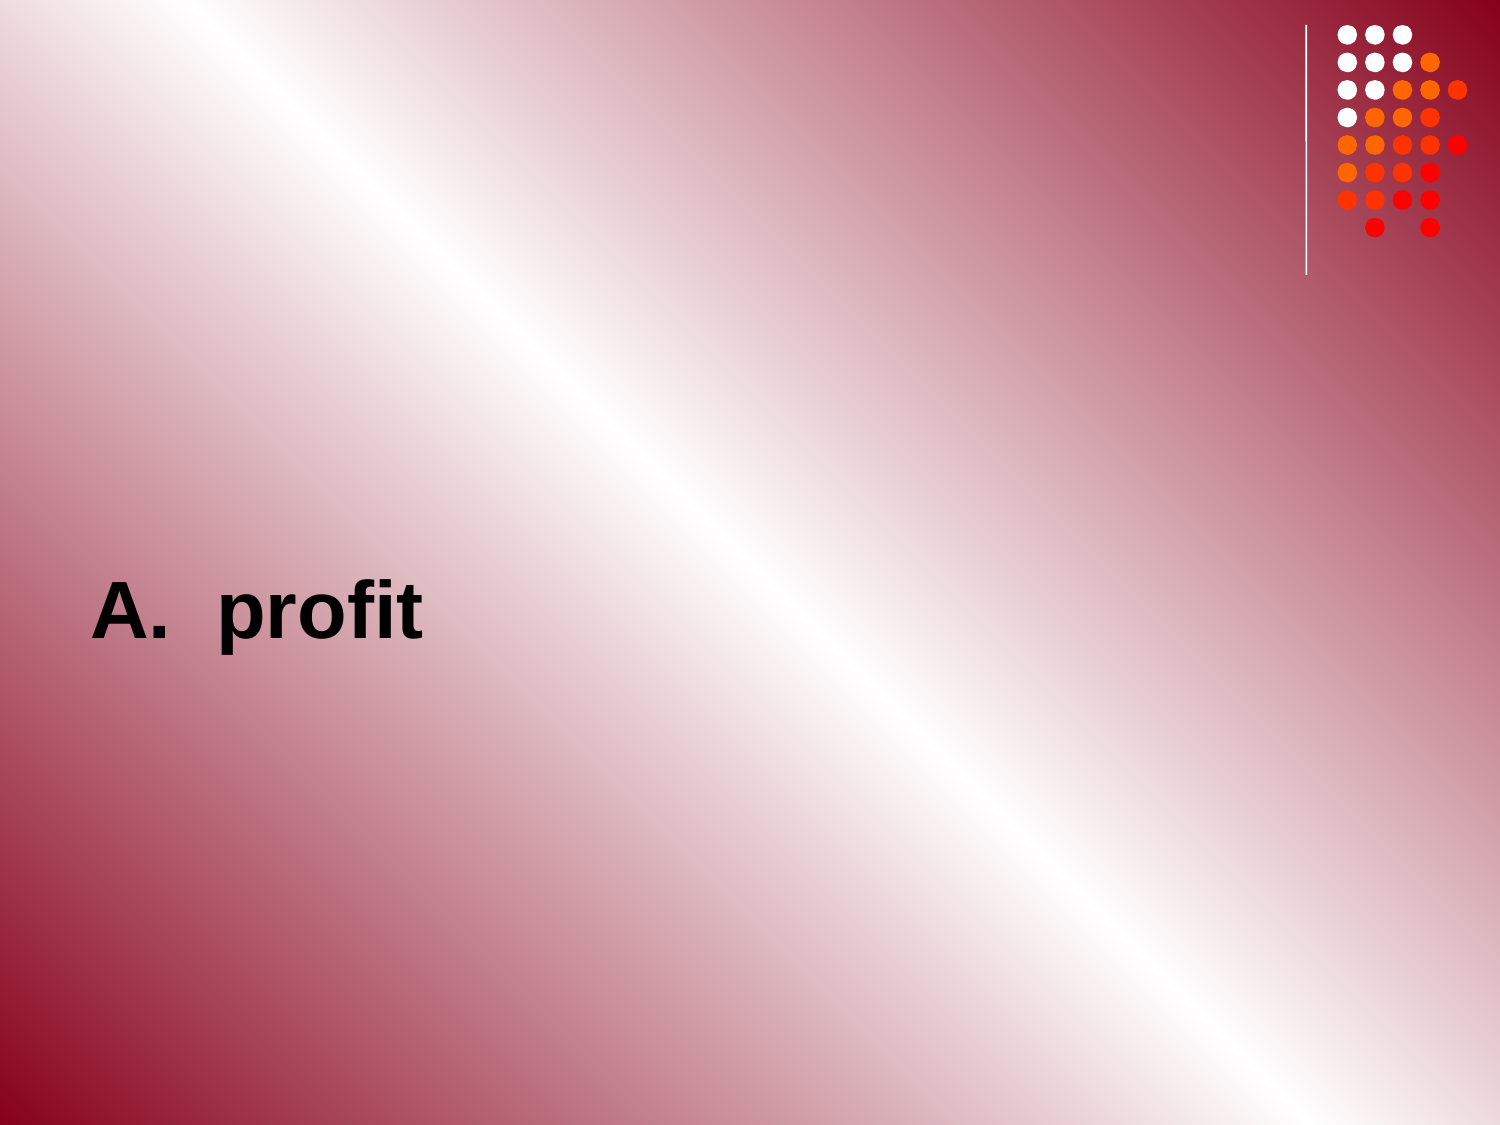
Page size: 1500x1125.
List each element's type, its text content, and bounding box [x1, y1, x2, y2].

title A. profit [75, 450, 1313, 663]
